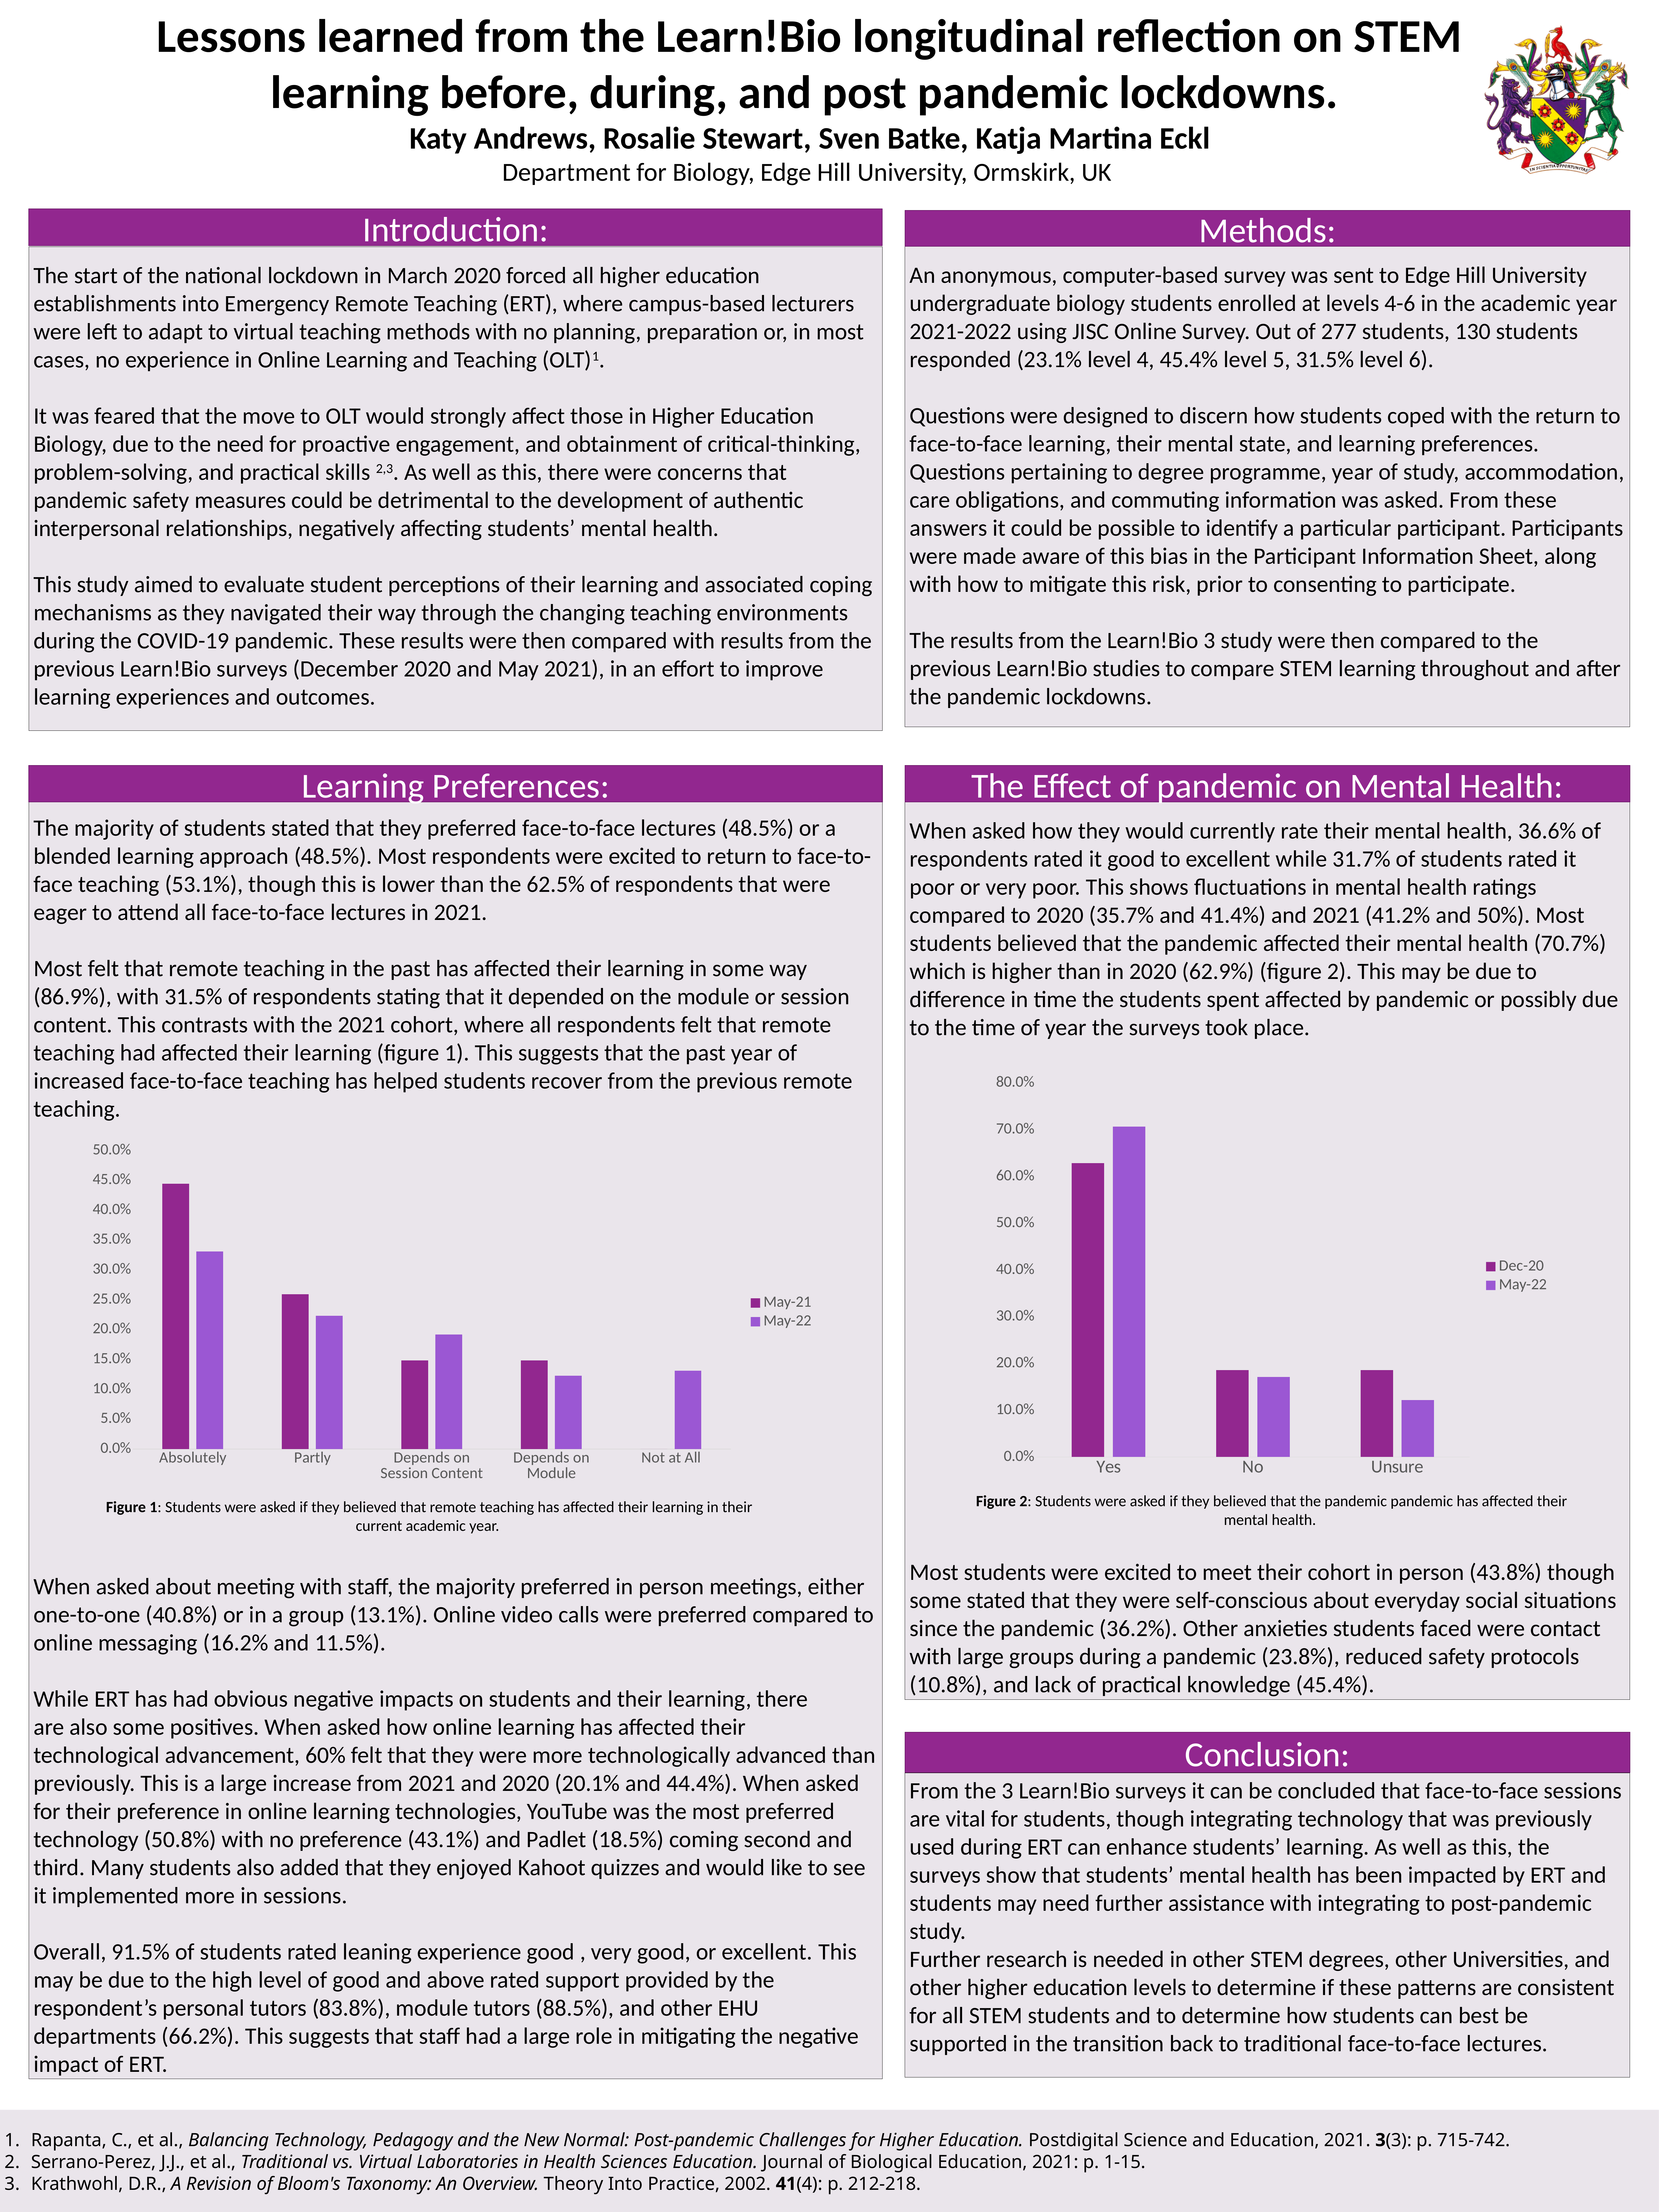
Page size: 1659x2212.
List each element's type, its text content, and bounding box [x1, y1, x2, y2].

text_box Lessons learned from the Learn!Bio longitudinal reflection on STEM learning before, during, and post pandemic lockdowns. Katy Andrews, Rosalie Stewart, Sven Batke, Katja Martina Eckl Department for Biology, Edge Hill University, Ormskirk, UK [117, 2, 1502, 203]
text_box Rapanta, C., et al., Balancing Technology, Pedagogy and the New Normal: Post-pandemic Challenges for Higher Education. Postdigital Science and Education, 2021. 3(3): p. 715-742. Serrano-Perez, J.J., et al., Traditional vs. Virtual Laboratories in Health Sciences Education. Journal of Biological Education, 2021: p. 1-15. Krathwohl, D.R., A Revision of Bloom's Taxonomy: An Overview. Theory Into Practice, 2002. 41(4): p. 212-218. [0, 2110, 1659, 2212]
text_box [905, 1732, 1630, 2080]
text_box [905, 765, 1630, 1708]
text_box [29, 209, 883, 735]
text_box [971, 1067, 1573, 1531]
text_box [78, 1135, 820, 1537]
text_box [29, 765, 883, 2081]
picture [1484, 24, 1630, 178]
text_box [905, 210, 1630, 732]
